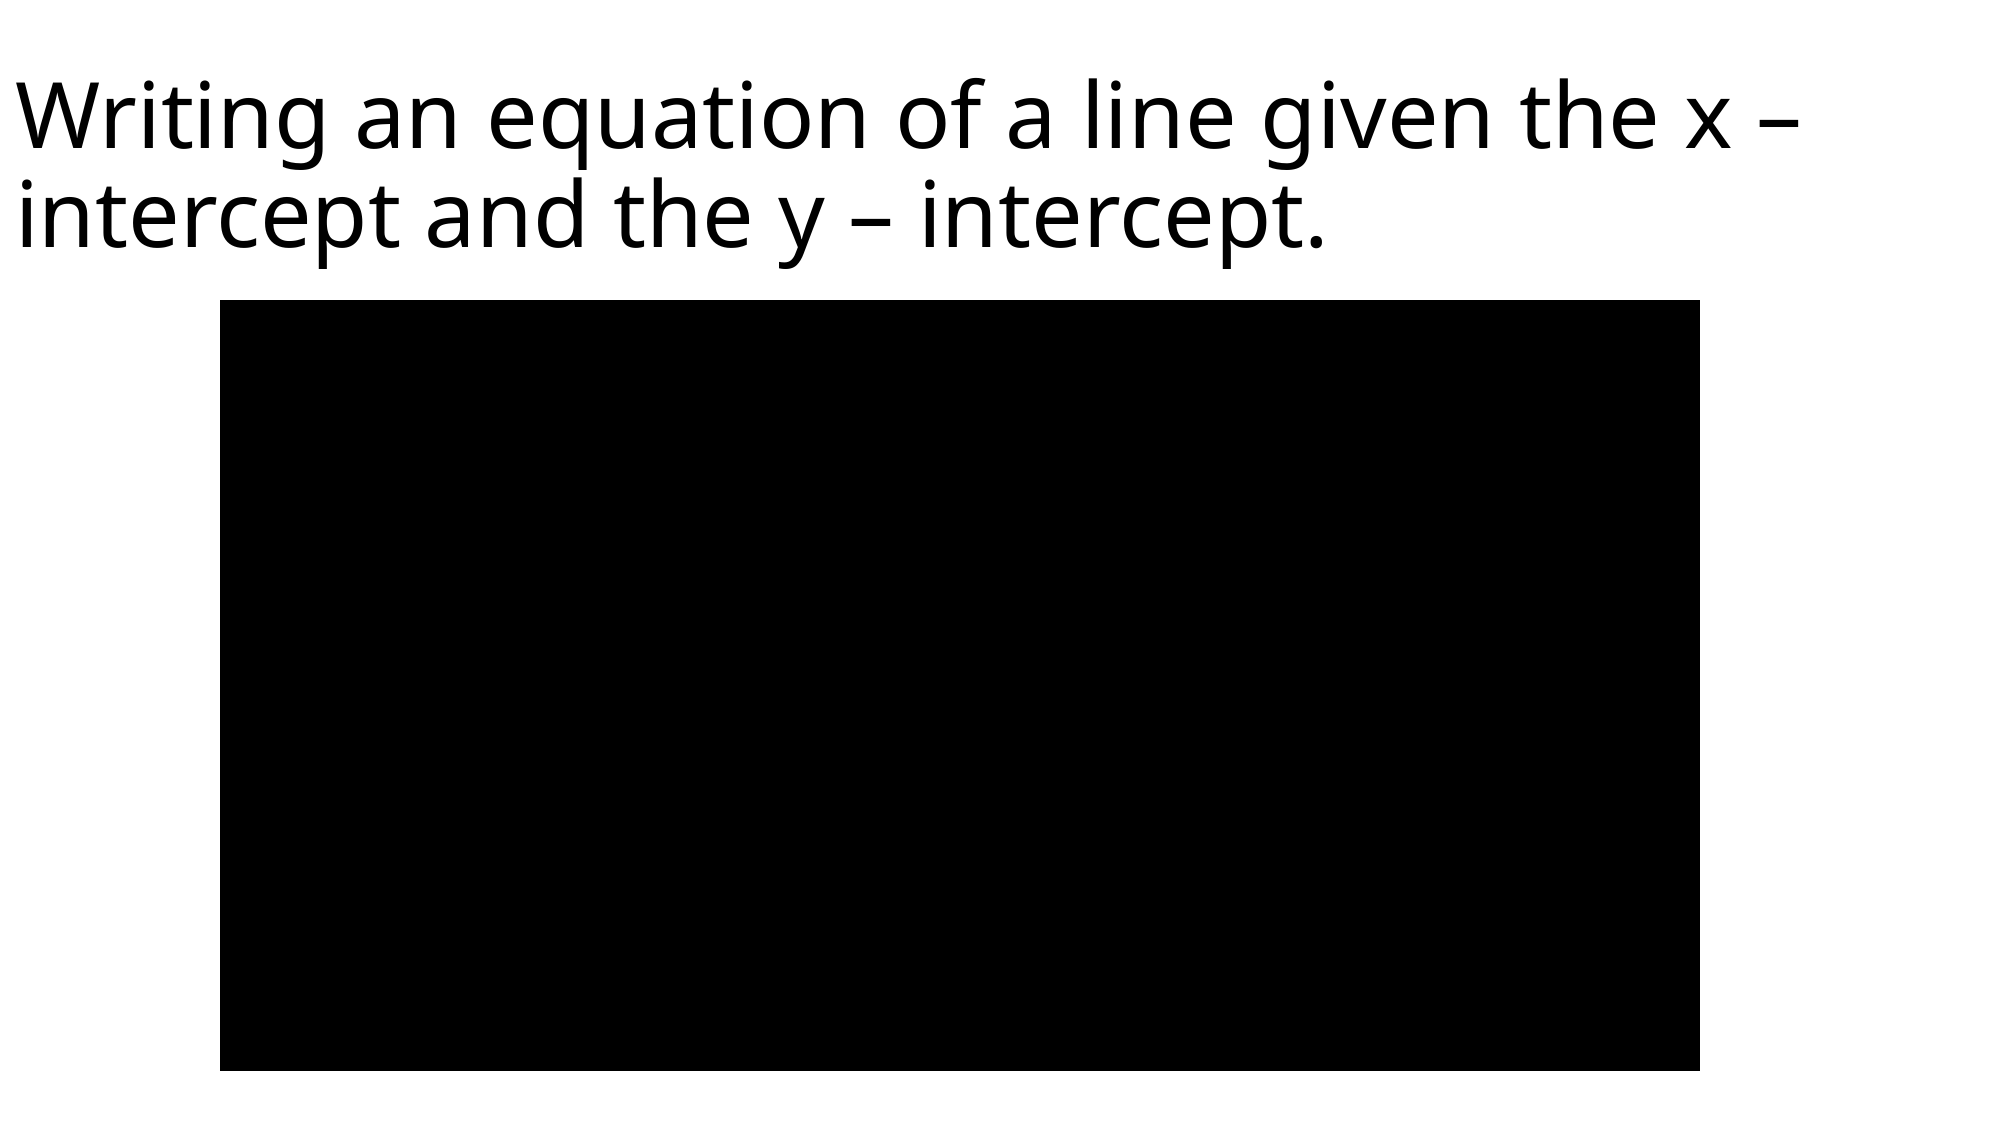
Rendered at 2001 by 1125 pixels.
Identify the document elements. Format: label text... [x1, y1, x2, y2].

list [219, 299, 1701, 1072]
title Writing an equation of a line given the x – intercept and the y – intercept. [0, 59, 1942, 278]
